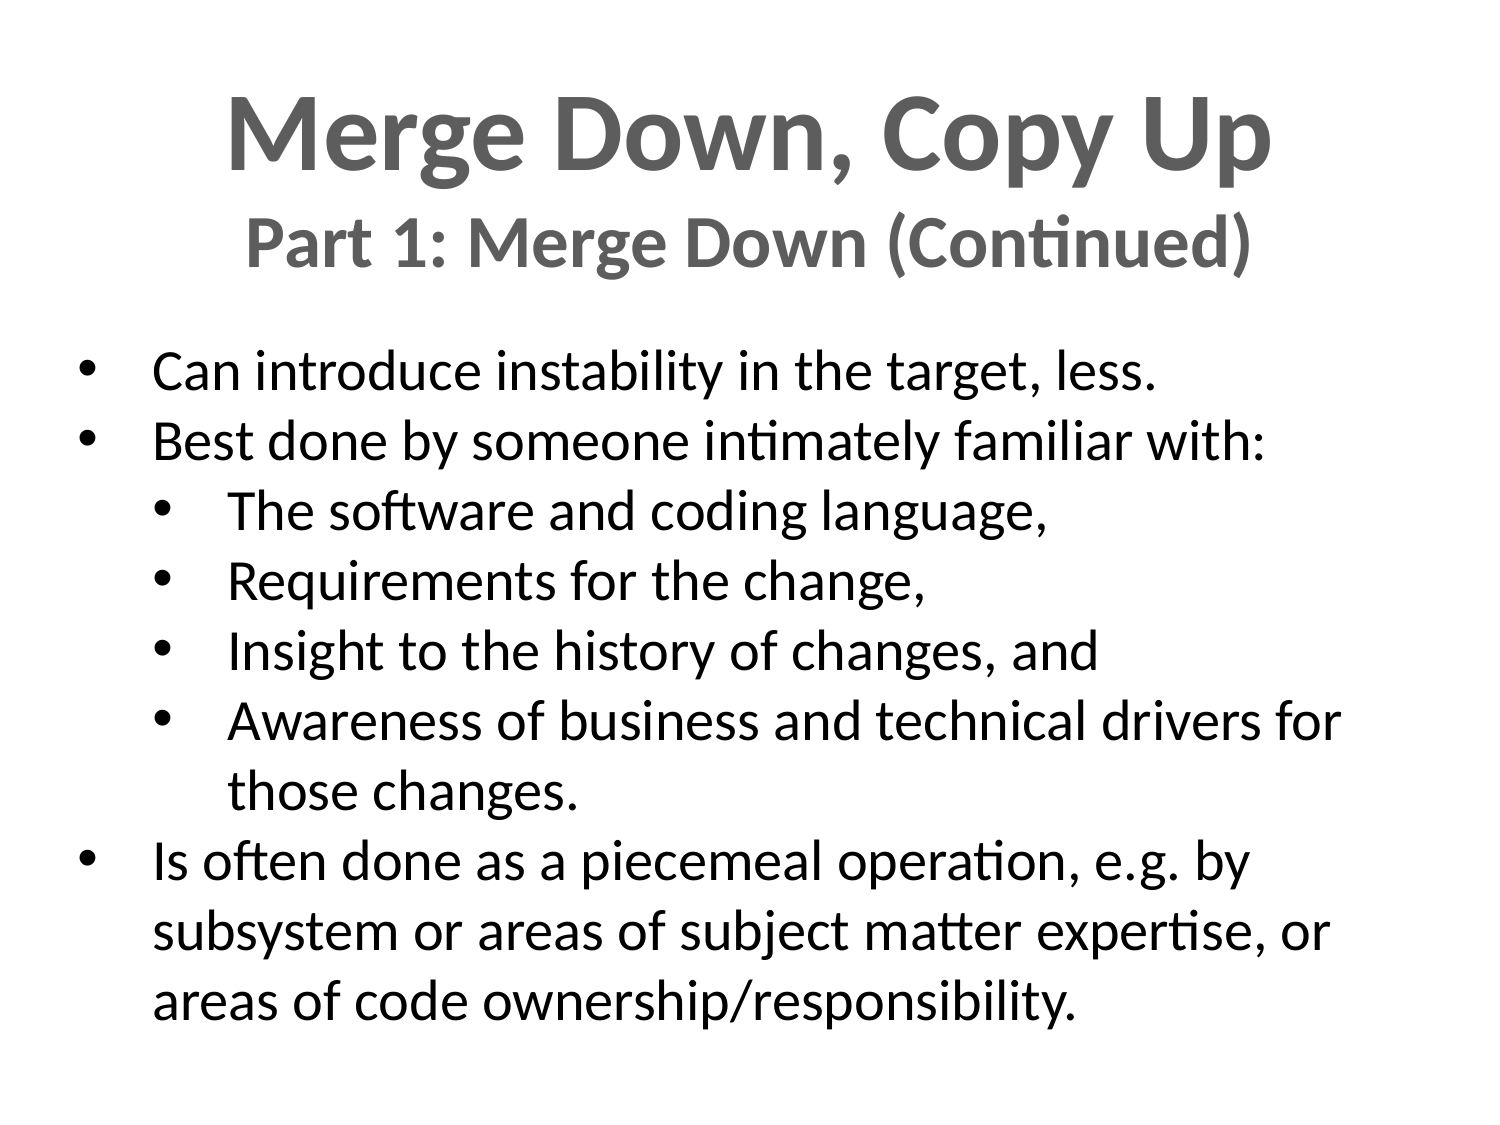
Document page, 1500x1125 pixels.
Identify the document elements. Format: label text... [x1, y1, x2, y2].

text_box Can introduce instability in the target, less. Best done by someone intimately familiar with: The software and coding language, Requirements for the change, Insight to the history of changes, and Awareness of business and technical drivers for those changes. Is often done as a piecemeal operation, e.g. by subsystem or areas of subject matter expertise, or areas of code ownership/responsibility. [62, 324, 1438, 1040]
text_box Merge Down, Copy Up Part 1: Merge Down (Continued) [0, 49, 1500, 290]
